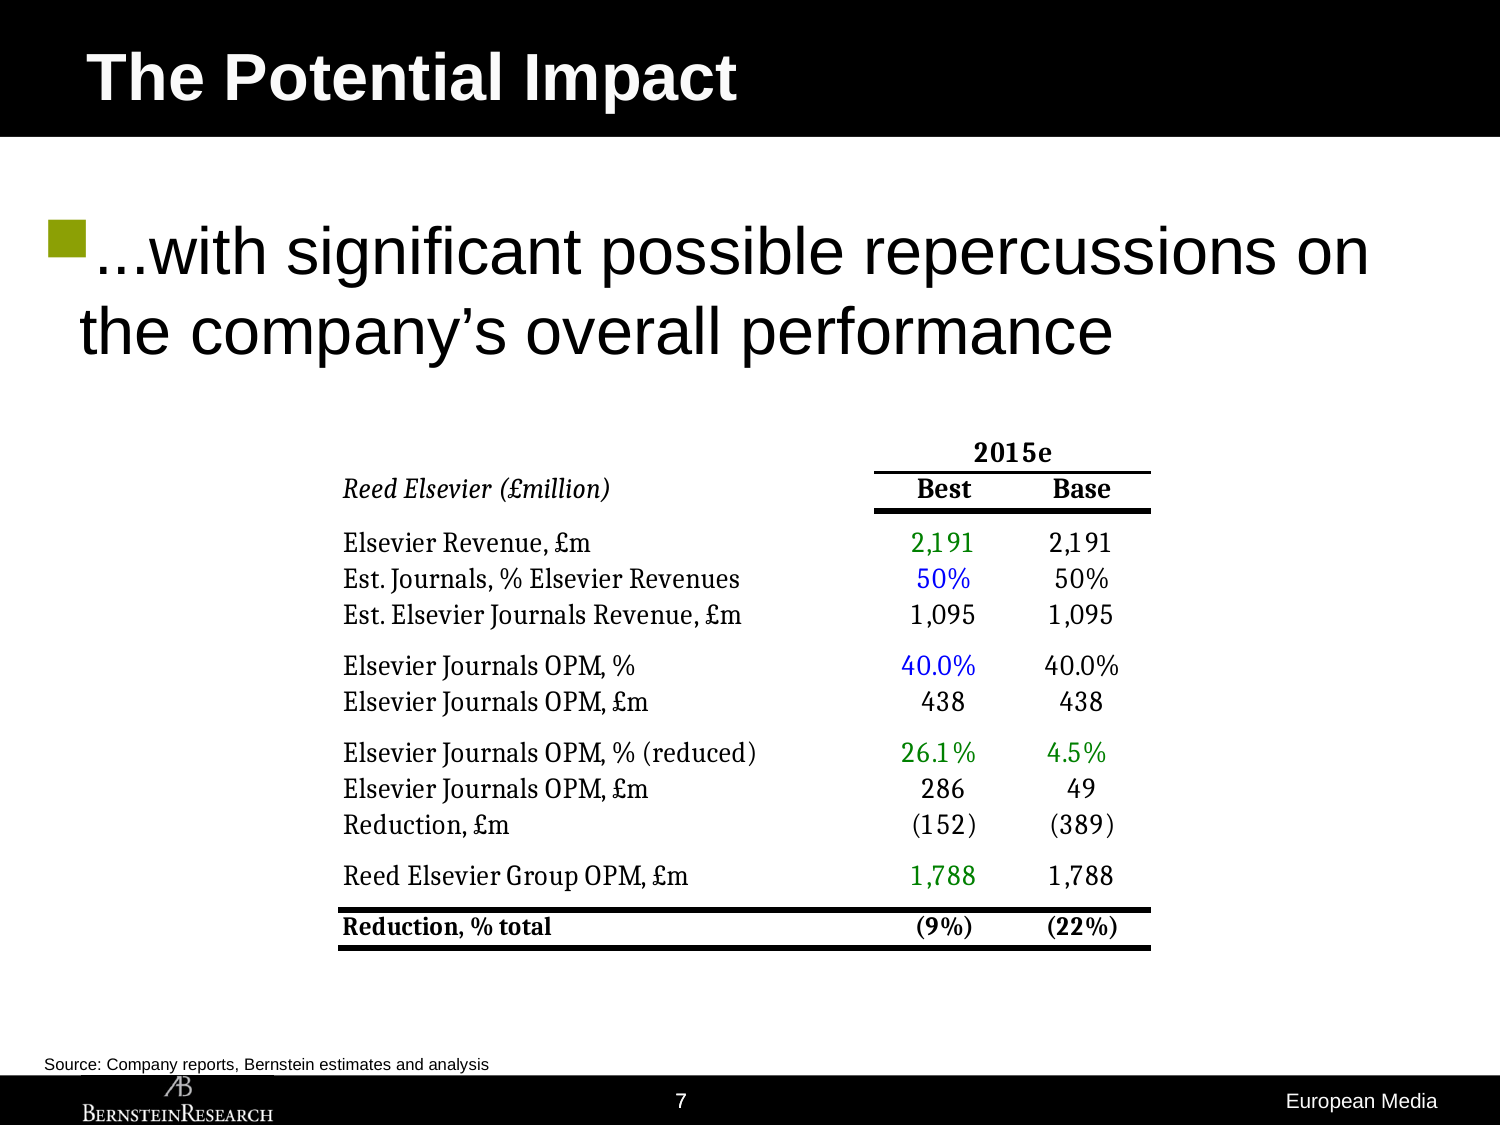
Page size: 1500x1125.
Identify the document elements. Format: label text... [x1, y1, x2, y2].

text_box The Potential Impact [86, 39, 1451, 116]
picture [336, 420, 1152, 965]
picture [81, 1082, 274, 1122]
list ...with significant possible repercussions on the company’s overall performance [41, 207, 1459, 374]
text_box Source: Company reports, Bernstein estimates and analysis [29, 1046, 869, 1082]
